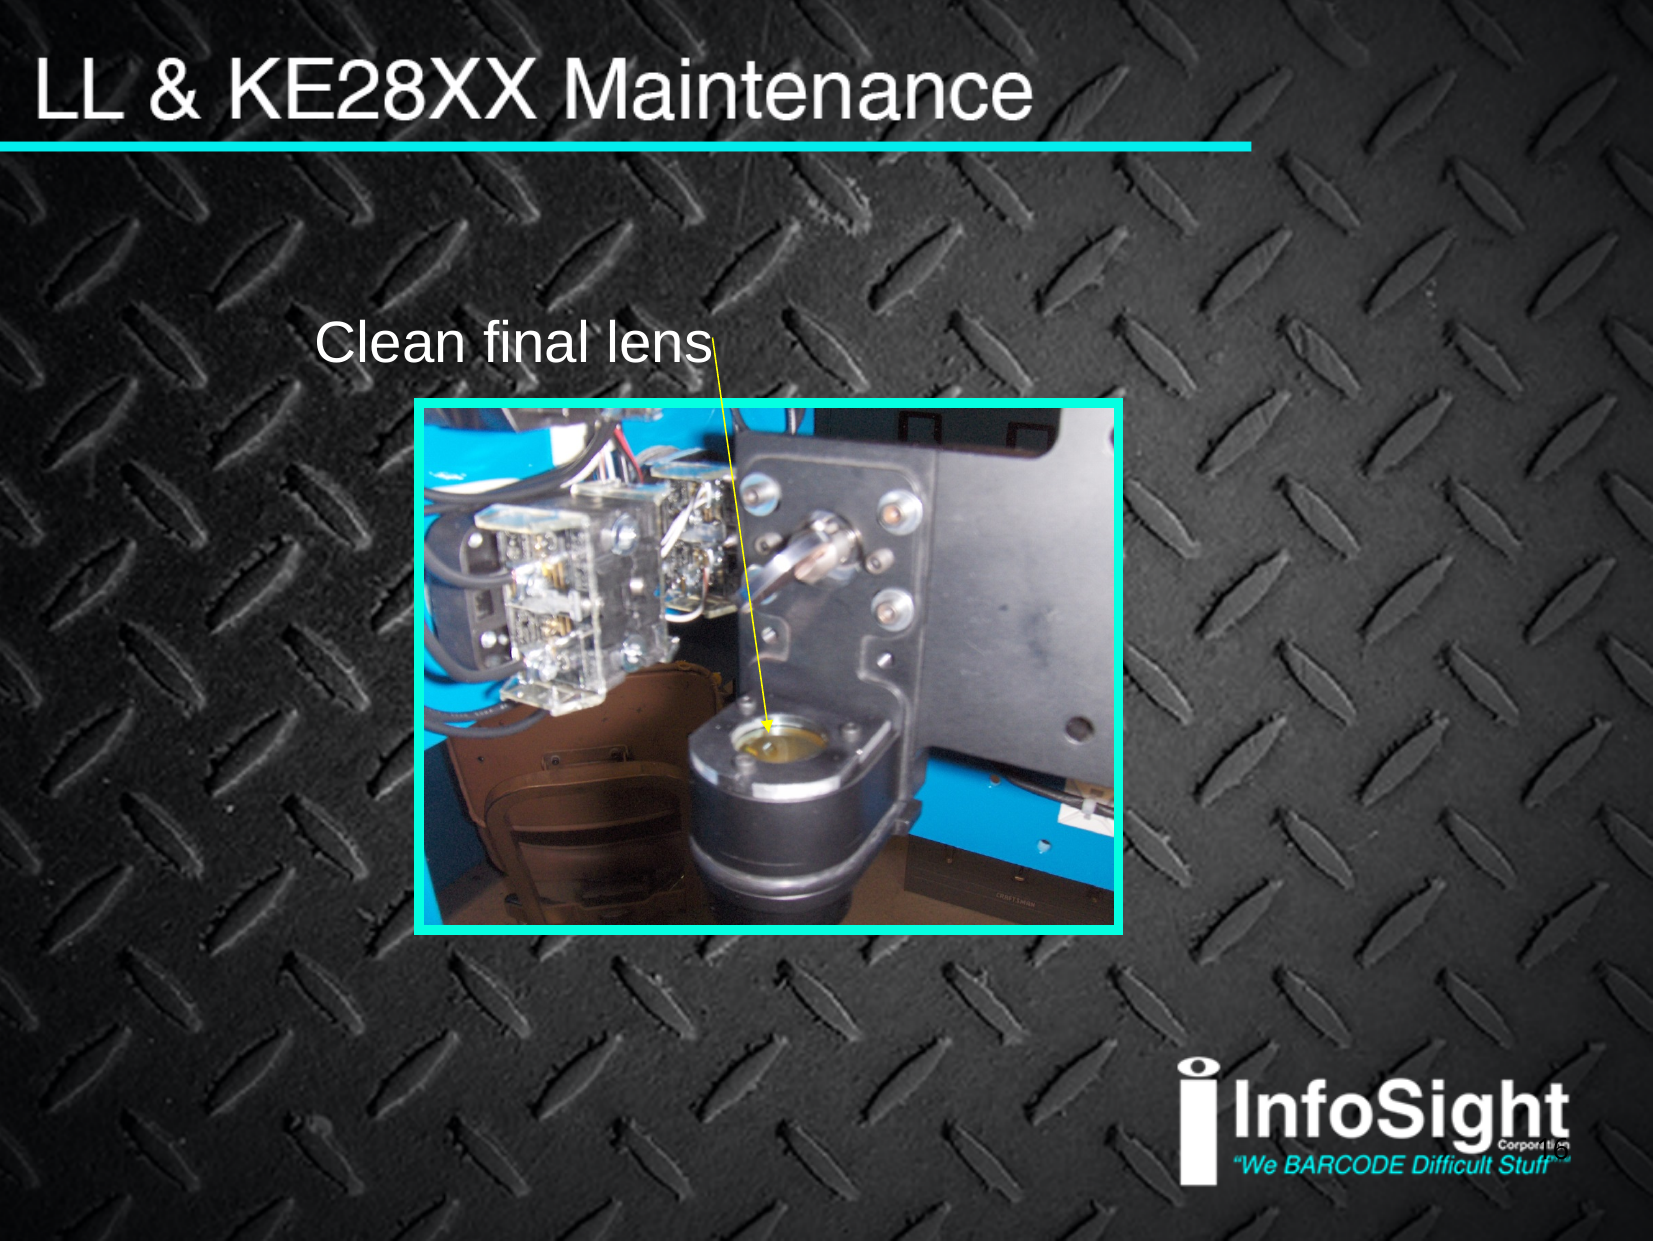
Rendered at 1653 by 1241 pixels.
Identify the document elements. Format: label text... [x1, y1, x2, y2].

slide_number 16 [1185, 1130, 1570, 1215]
picture [0, 0, 1653, 1241]
text_box Clean final lens [300, 300, 1313, 372]
